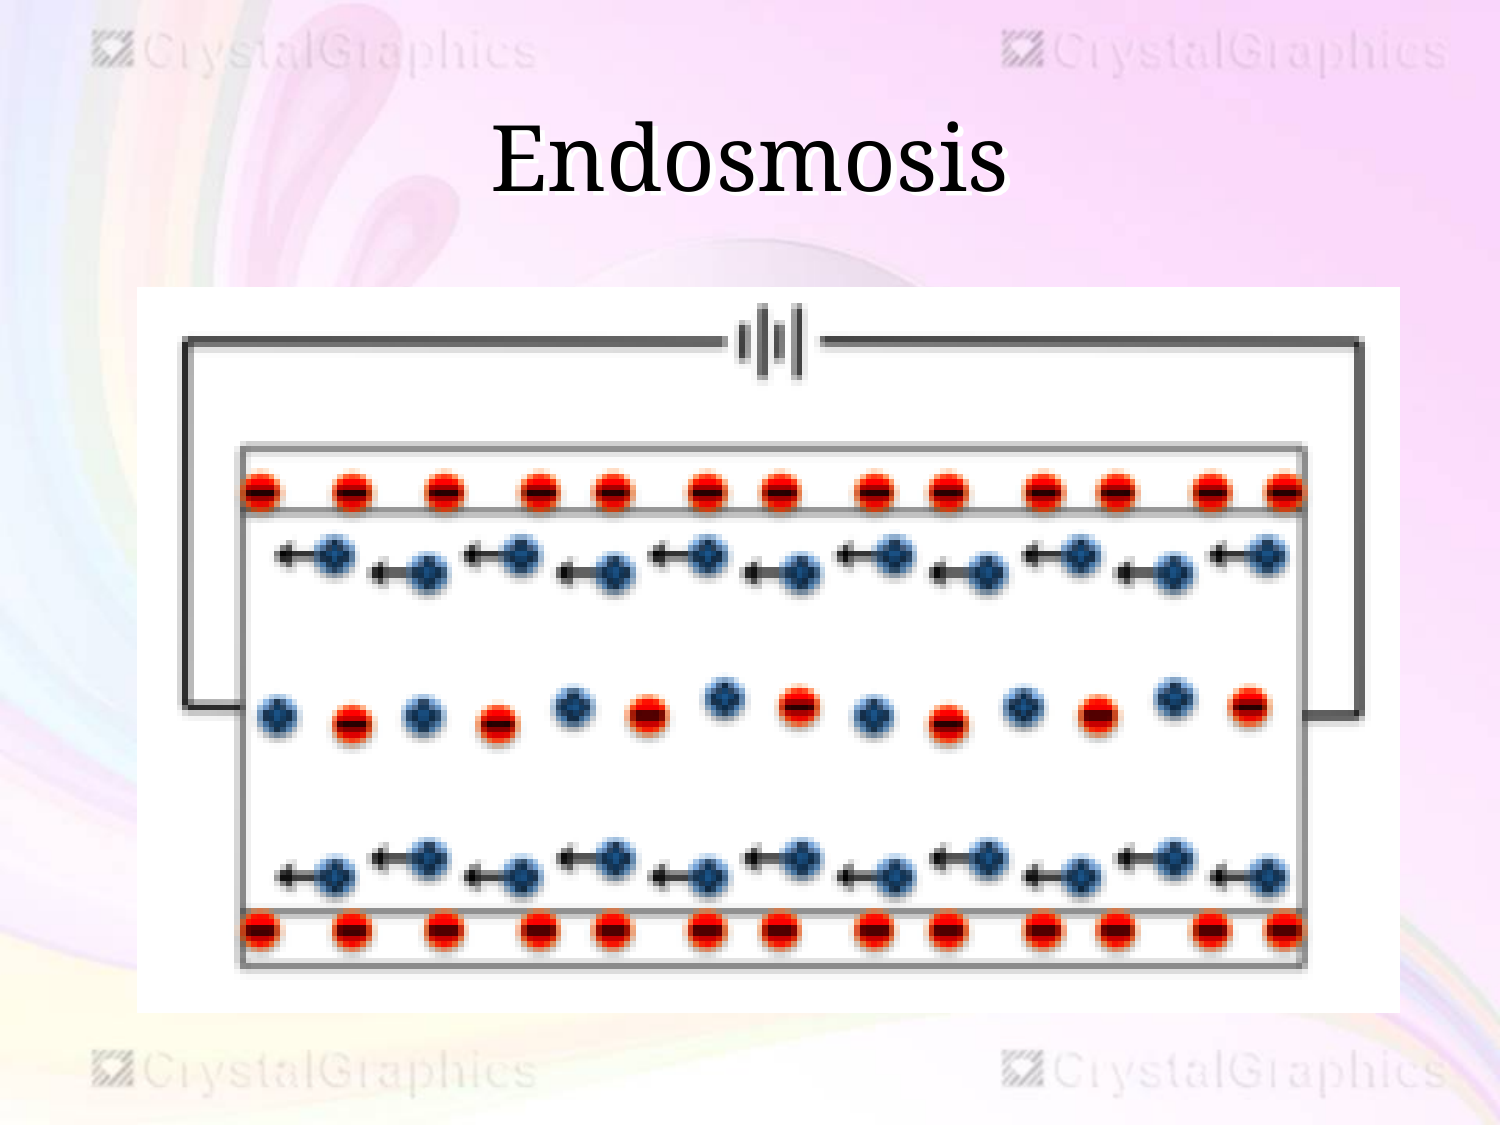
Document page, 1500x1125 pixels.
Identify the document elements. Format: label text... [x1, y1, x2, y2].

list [137, 287, 1401, 1013]
title Endosmosis [74, 69, 1426, 240]
picture [0, 0, 1500, 1125]
